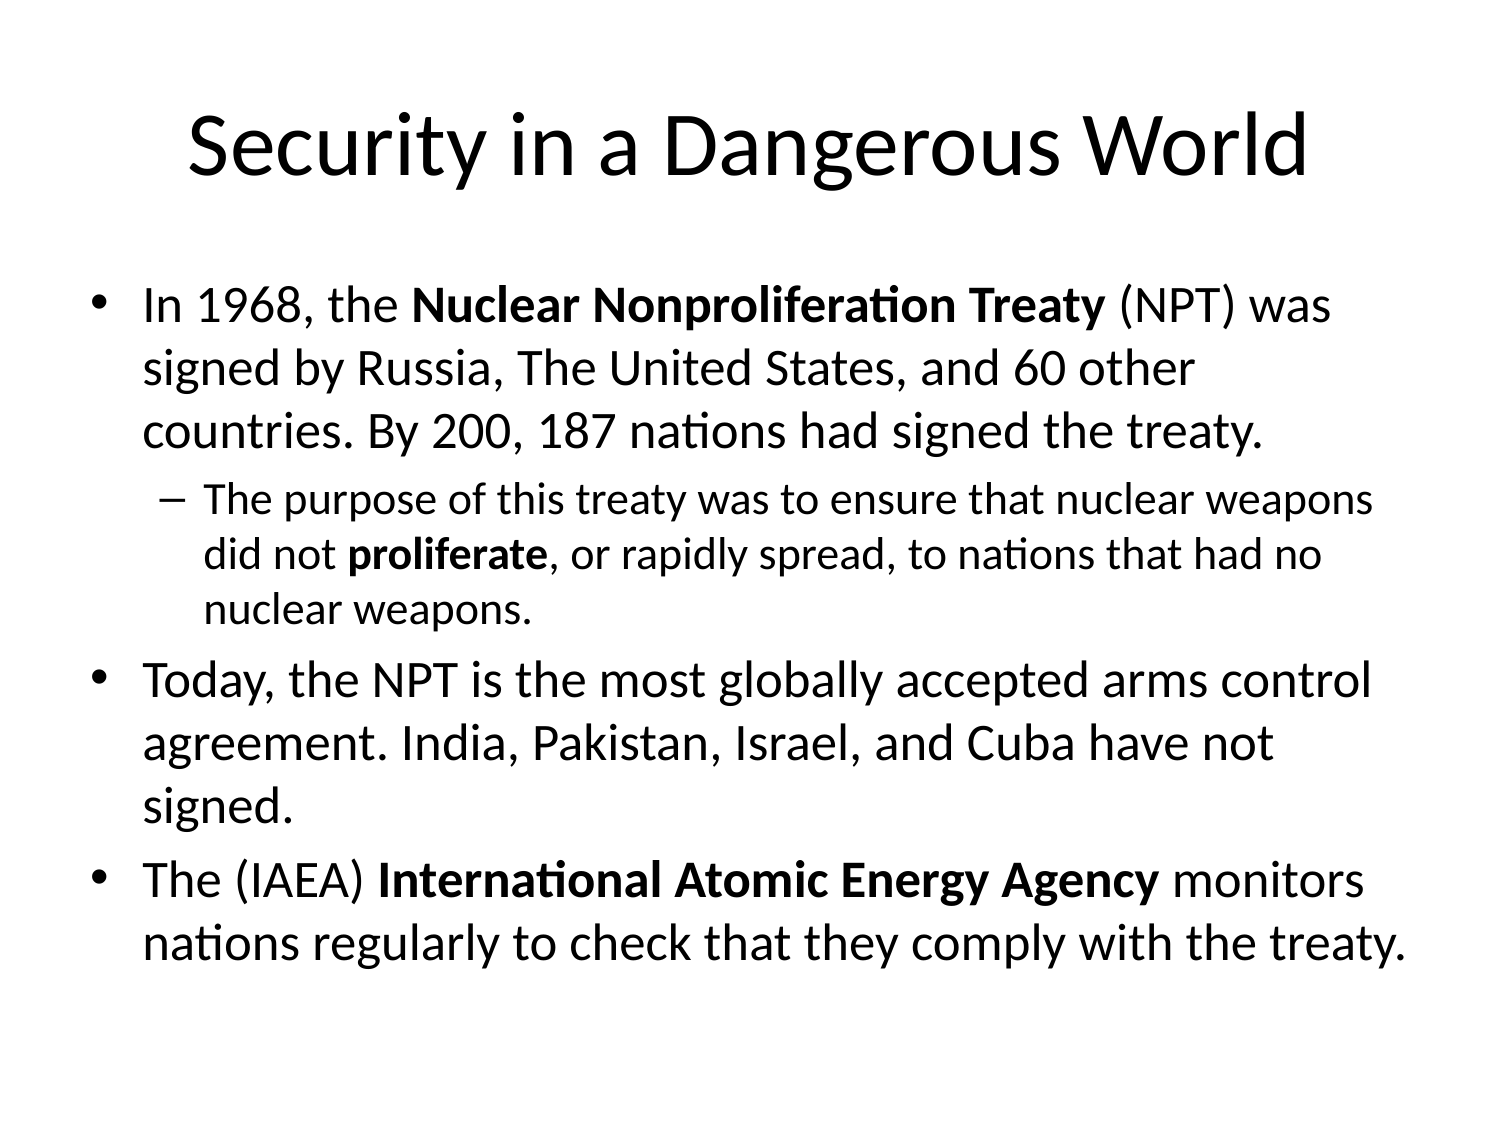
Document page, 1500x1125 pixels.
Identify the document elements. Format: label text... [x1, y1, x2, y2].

list In 1968, the Nuclear Nonproliferation Treaty (NPT) was signed by Russia, The United States, and 60 other countries. By 200, 187 nations had signed the treaty. The purpose of this treaty was to ensure that nuclear weapons did not proliferate, or rapidly spread, to nations that had no nuclear weapons. Today, the NPT is the most globally accepted arms control agreement. India, Pakistan, Israel, and Cuba have not signed. The (IAEA) International Atomic Energy Agency monitors nations regularly to check that they comply with the treaty. [75, 262, 1425, 1005]
title Security in a Dangerous World [75, 45, 1425, 233]
